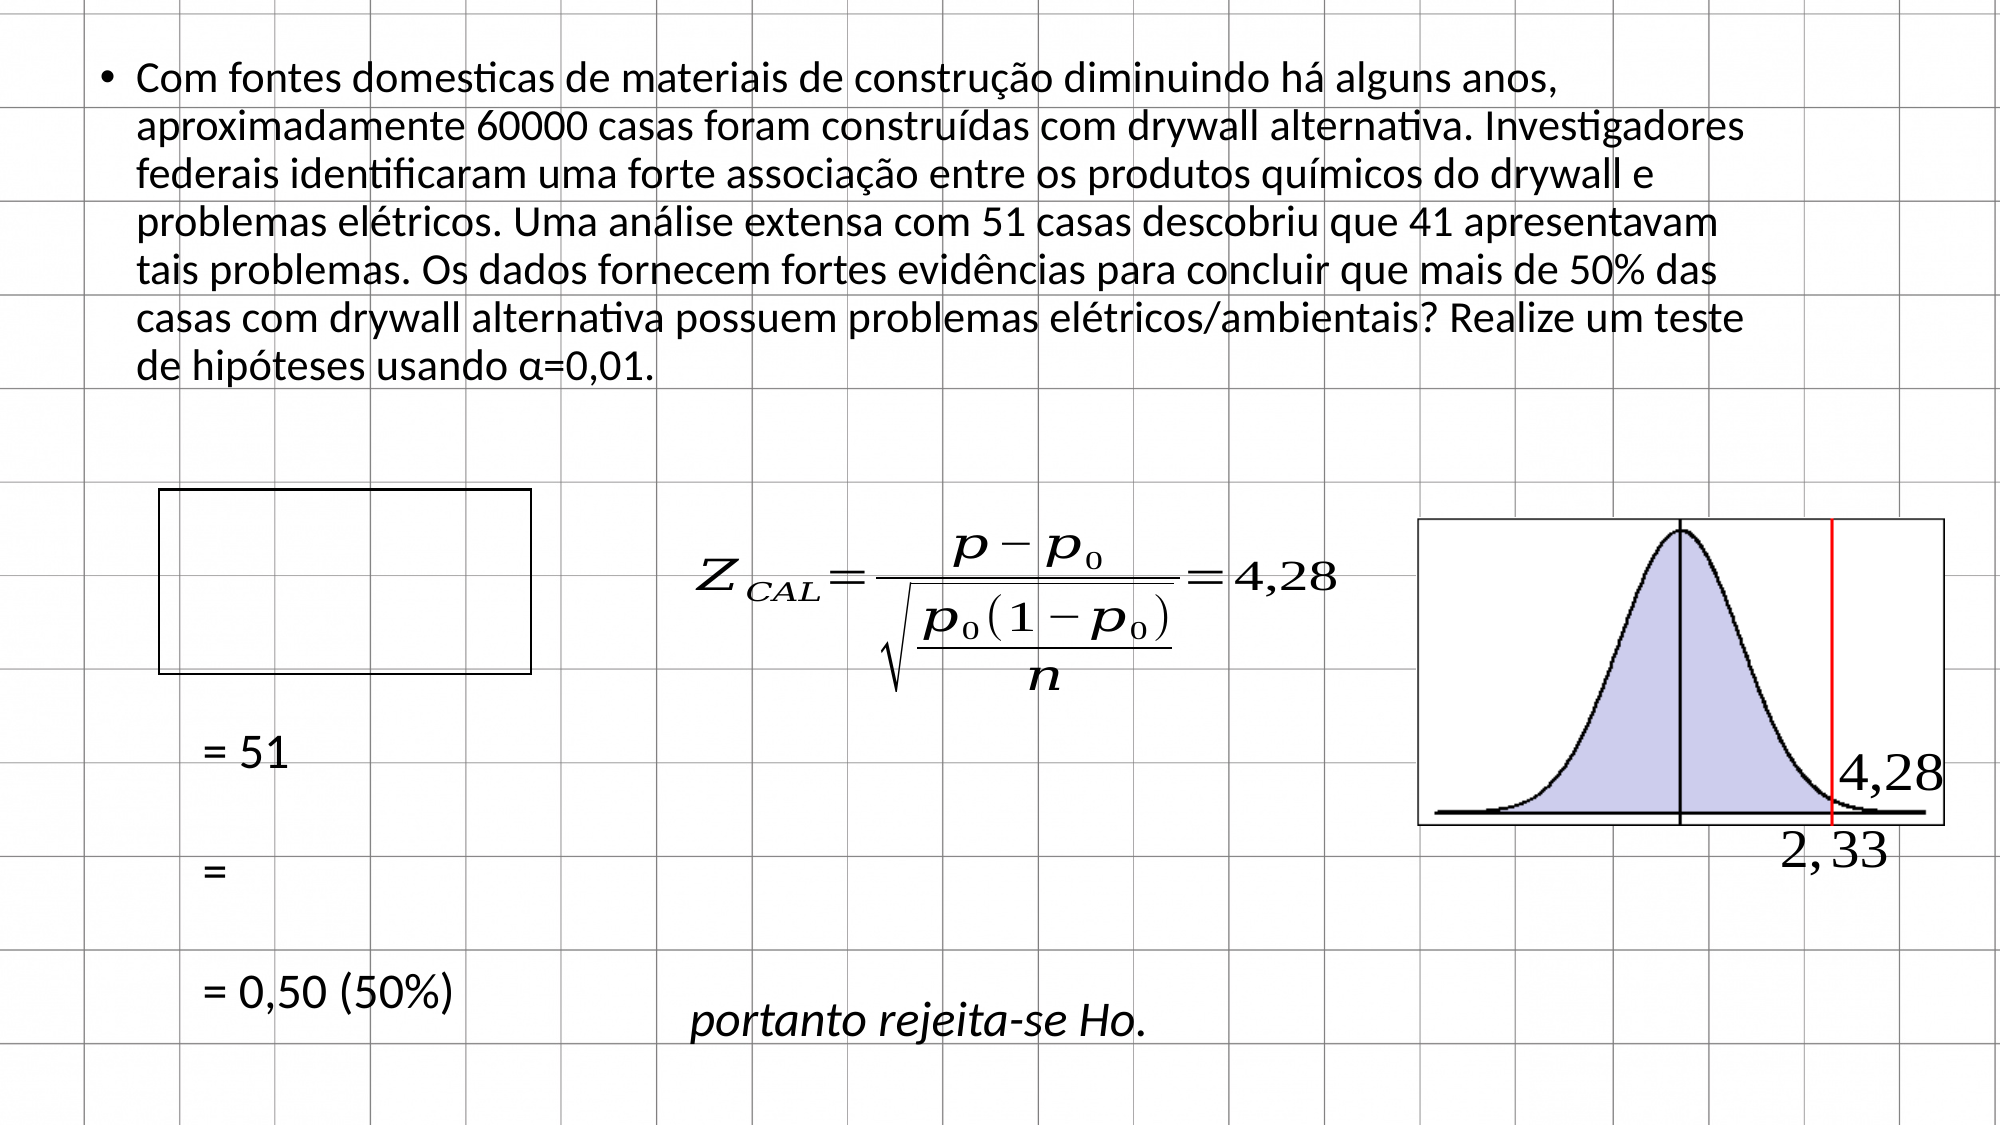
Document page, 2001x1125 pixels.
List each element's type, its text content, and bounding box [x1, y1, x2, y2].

text_box [158, 488, 532, 675]
list Com fontes domesticas de materiais de construção diminuindo há alguns anos, aproximadamente 60000 casas foram construídas com drywall alternativa. Investigadores federais identificaram uma forte associação entre os produtos químicos do drywall e problemas elétricos. Uma análise extensa com 51 casas descobriu que 41 apresentavam tais problemas. Os dados fornecem fortes evidências para concluir que mais de 50% das casas com drywall alternativa possuem problemas elétricos/ambientais? Realize um teste de hipóteses usando α=0,01. [84, 47, 1810, 404]
picture [1416, 517, 1945, 826]
